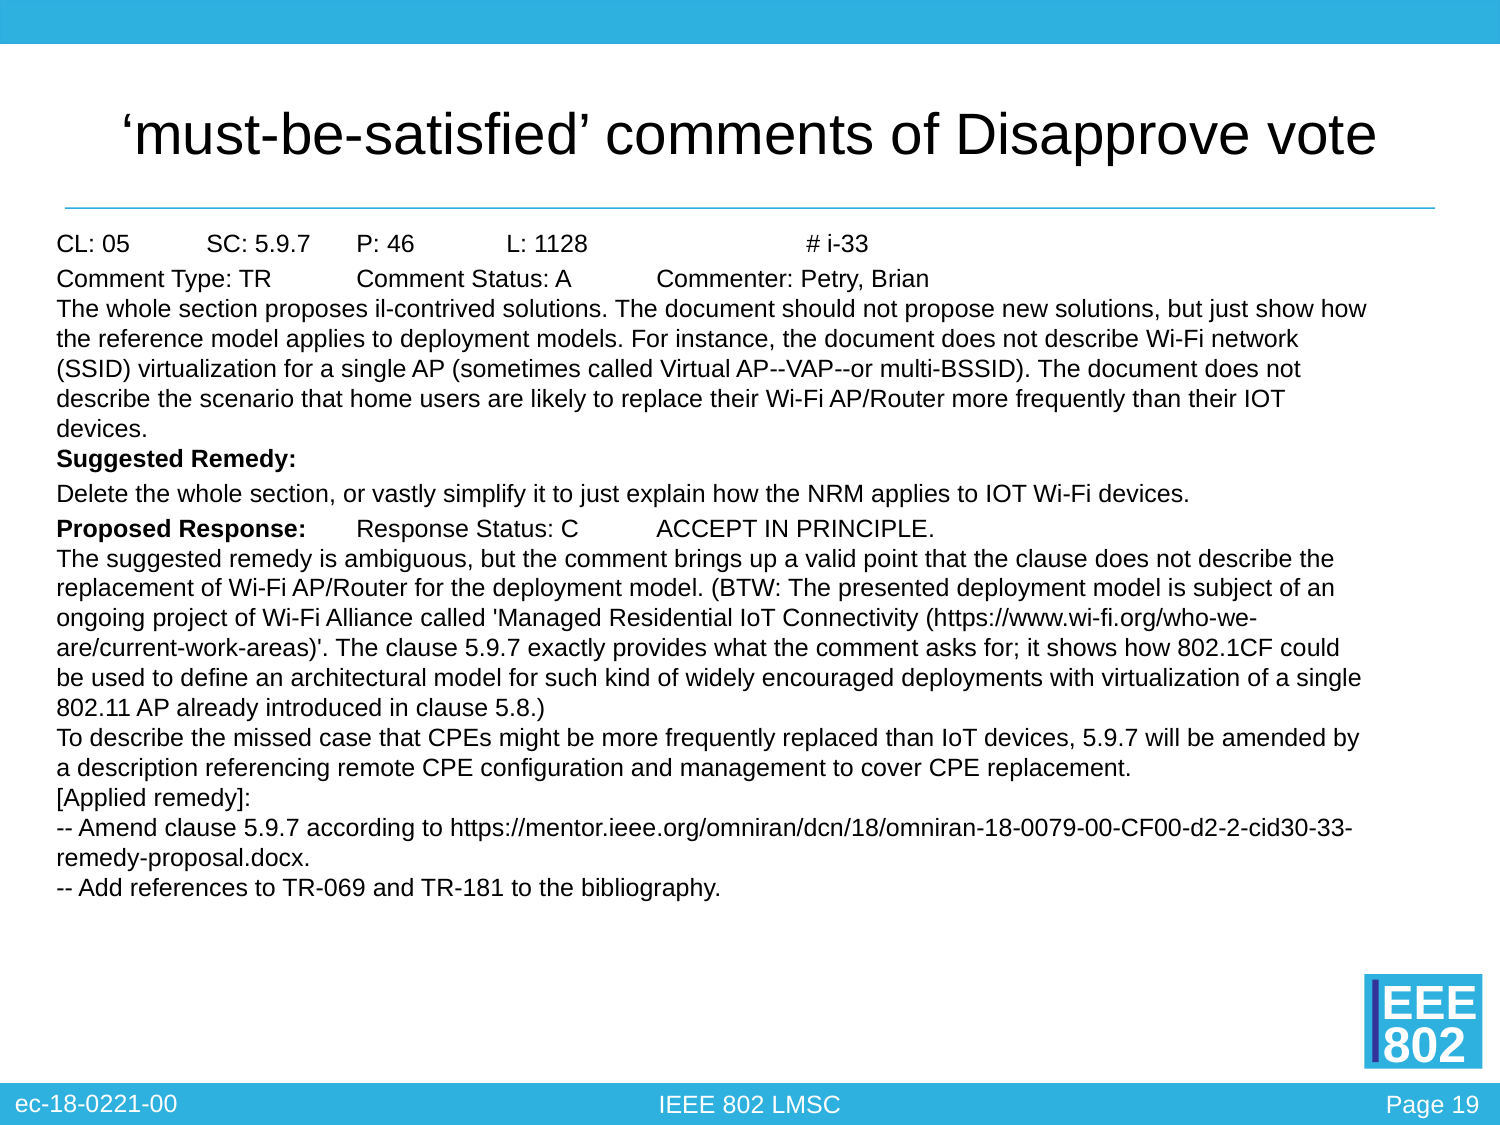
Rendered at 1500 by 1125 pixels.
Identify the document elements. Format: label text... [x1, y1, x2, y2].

list CL: 05 SC: 5.9.7 P: 46 L: 1128 # i-33 Comment Type: TR Comment Status: A Commenter: Petry, Brian The whole section proposes il-contrived solutions. The document should not propose new solutions, but just show how the reference model applies to deployment models. For instance, the document does not describe Wi-Fi network (SSID) virtualization for a single AP (sometimes called Virtual AP--VAP--or multi-BSSID). The document does not describe the scenario that home users are likely to replace their Wi-Fi AP/Router more frequently than their IOT devices. Suggested Remedy: Delete the whole section, or vastly simplify it to just explain how the NRM applies to IOT Wi-Fi devices. Proposed Response: Response Status: C ACCEPT IN PRINCIPLE. The suggested remedy is ambiguous, but the comment brings up a valid point that the clause does not describe the replacement of Wi-Fi AP/Router for the deployment model. (BTW: The presented deployment model is subject of an ongoing project of Wi-Fi Alliance called 'Managed Residential IoT Connectivity (https://www.wi-fi.org/who-we- are/current-work-areas)'. The clause 5.9.7 exactly provides what the comment asks for; it shows how 802.1CF could be used to define an architectural model for such kind of widely encouraged deployments with virtualization of a single 802.11 AP already introduced in clause 5.8.) To describe the missed case that CPEs might be more frequently replaced than IoT devices, 5.9.7 will be amended by a description referencing remote CPE configuration and management to cover CPE replacement. [Applied remedy]: -- Amend clause 5.9.7 according to https://mentor.ieee.org/omniran/dcn/18/omniran-18-0079-00-CF00-d2-2-cid30-33-remedy-proposal.docx. -- Add references to TR-069 and TR-181 to the bibliography. [41, 220, 1392, 1063]
title ‘must-be-satisfied’ comments of Disapprove vote [75, 66, 1425, 197]
